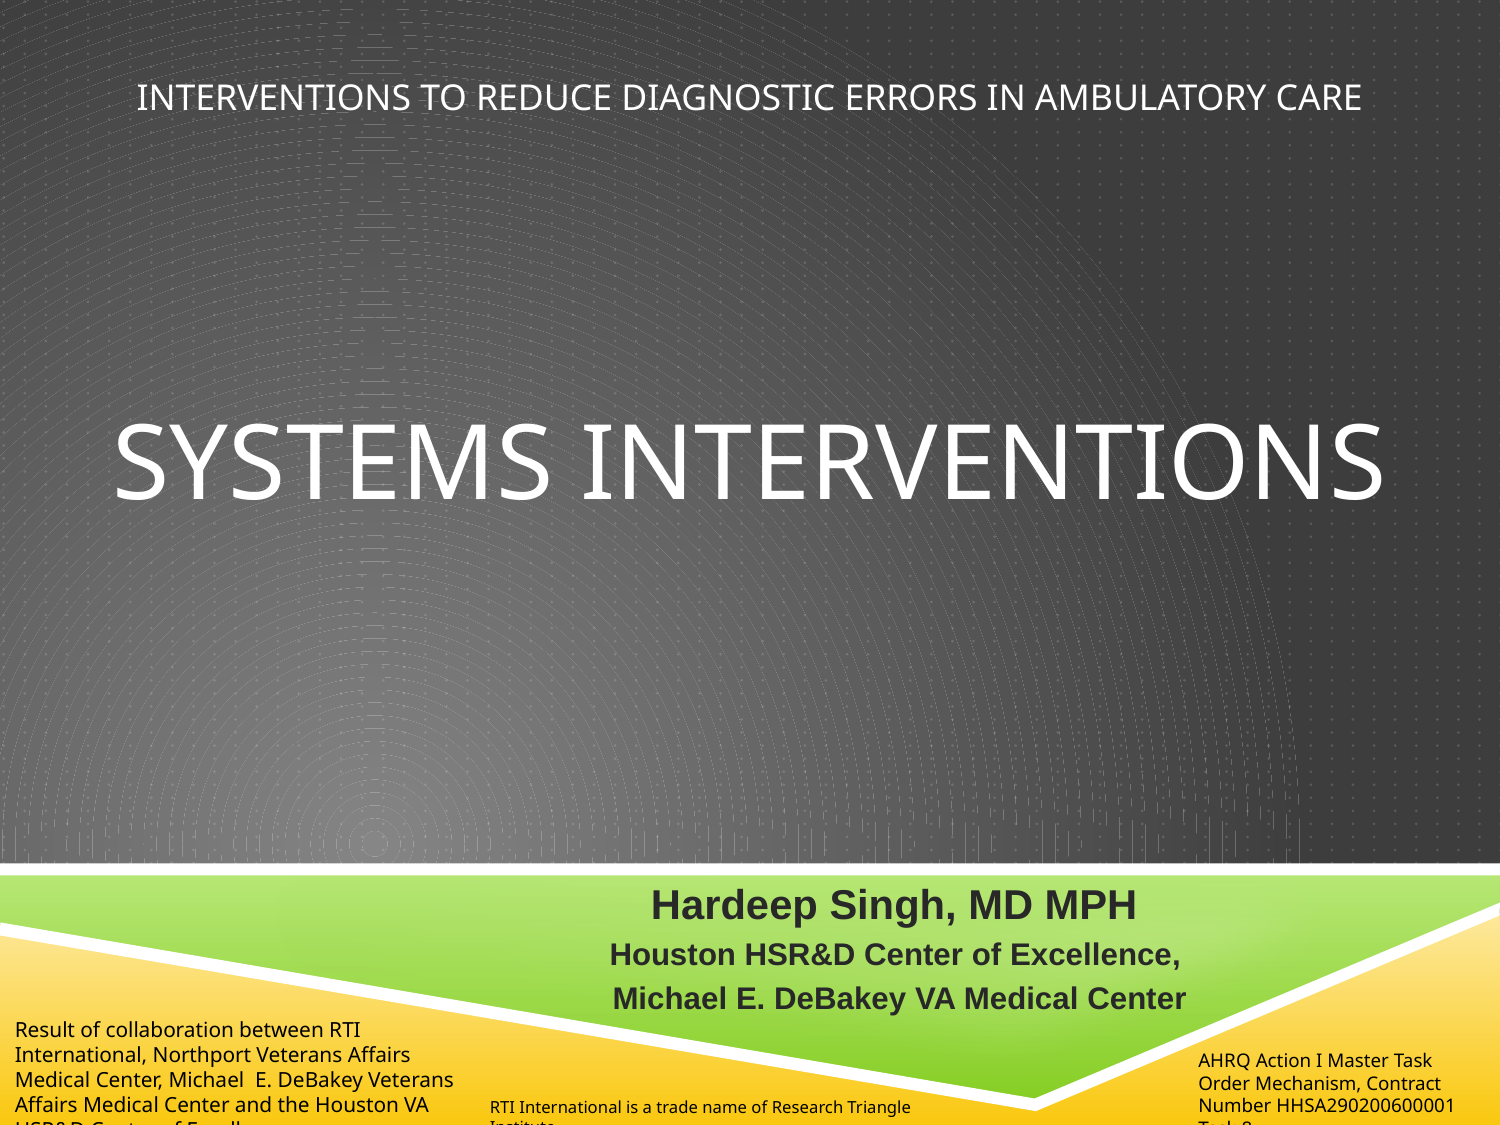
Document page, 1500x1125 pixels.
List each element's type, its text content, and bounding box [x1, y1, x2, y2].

text_box Hardeep Singh, MD MPH Houston HSR&D Center of Excellence, Michael E. DeBakey VA Medical Center [362, 824, 1438, 1038]
text_box RTI International is a trade name of Research Triangle Institute [474, 1089, 975, 1125]
title INTERVENTIONS TO REDUCE DIAGNOSTIC ERRORS IN AMBULATORY CARE [112, 62, 1388, 125]
subtitle SYSTEMS INTERVENTIONS [112, 387, 1388, 688]
text_box Result of collaboration between RTI International, Northport Veterans Affairs Medical Center, Michael E. DeBakey Veterans Affairs Medical Center and the Houston VA HSR&D Center of Excellence [0, 1008, 504, 1125]
text_box AHRQ Action I Master Task Order Mechanism, Contract Number HHSA290200600001 Task 8. [1183, 1041, 1500, 1125]
